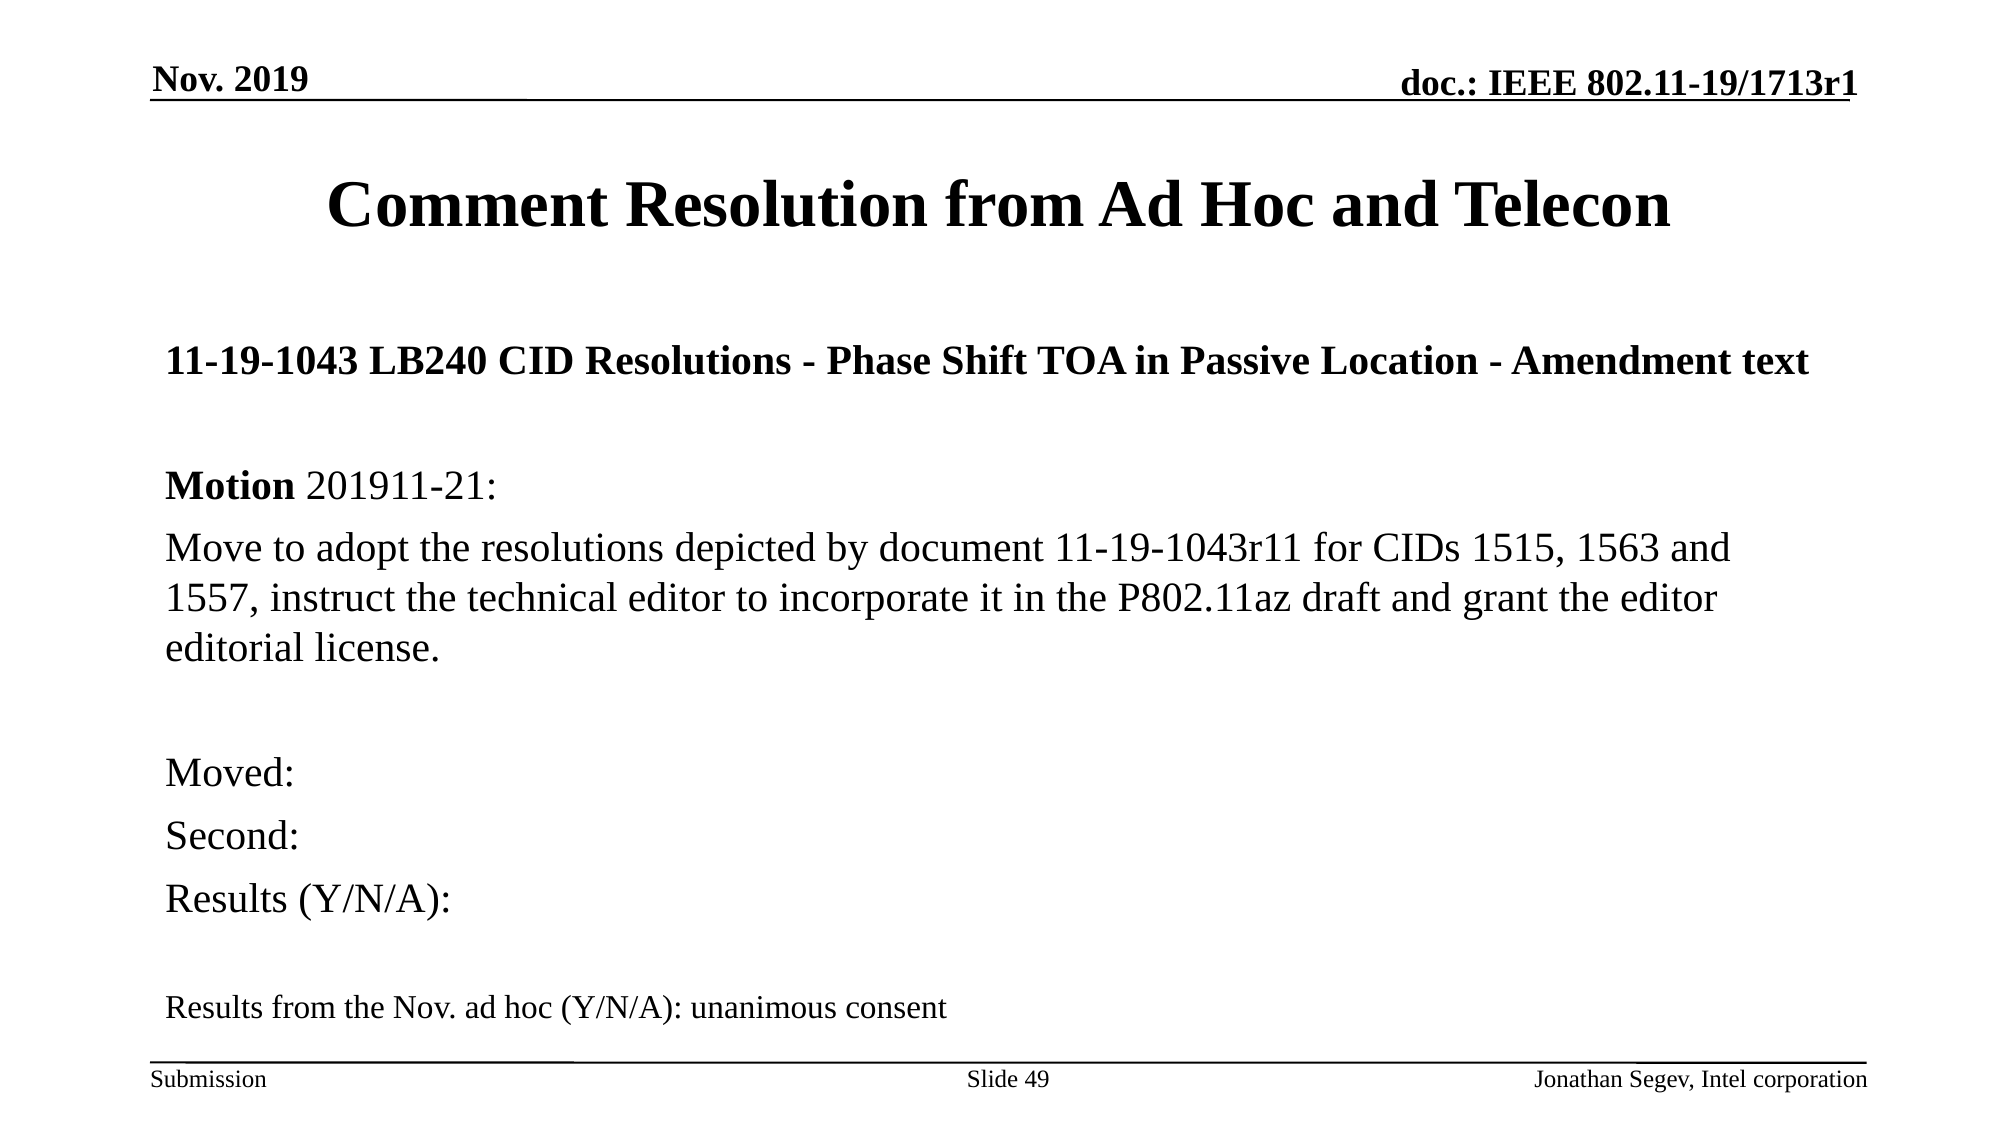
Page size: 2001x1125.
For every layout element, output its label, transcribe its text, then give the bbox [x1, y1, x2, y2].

footer Jonathan Segev, Intel corporation [1171, 1061, 1869, 1093]
title Comment Resolution from Ad Hoc and Telecon [149, 112, 1850, 288]
slide_number Slide 49 [950, 1061, 1067, 1123]
list 11-19-1043 LB240 CID Resolutions - Phase Shift TOA in Passive Location - Amendment text Motion 201911-21: Move to adopt the resolutions depicted by document 11-19-1043r11 for CIDs 1515, 1563 and 1557, instruct the technical editor to incorporate it in the P802.11az draft and grant the editor editorial license. Moved: Second: Results (Y/N/A): Results from the Nov. ad hoc (Y/N/A): unanimous consent [149, 324, 1850, 1000]
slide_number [152, 54, 563, 100]
